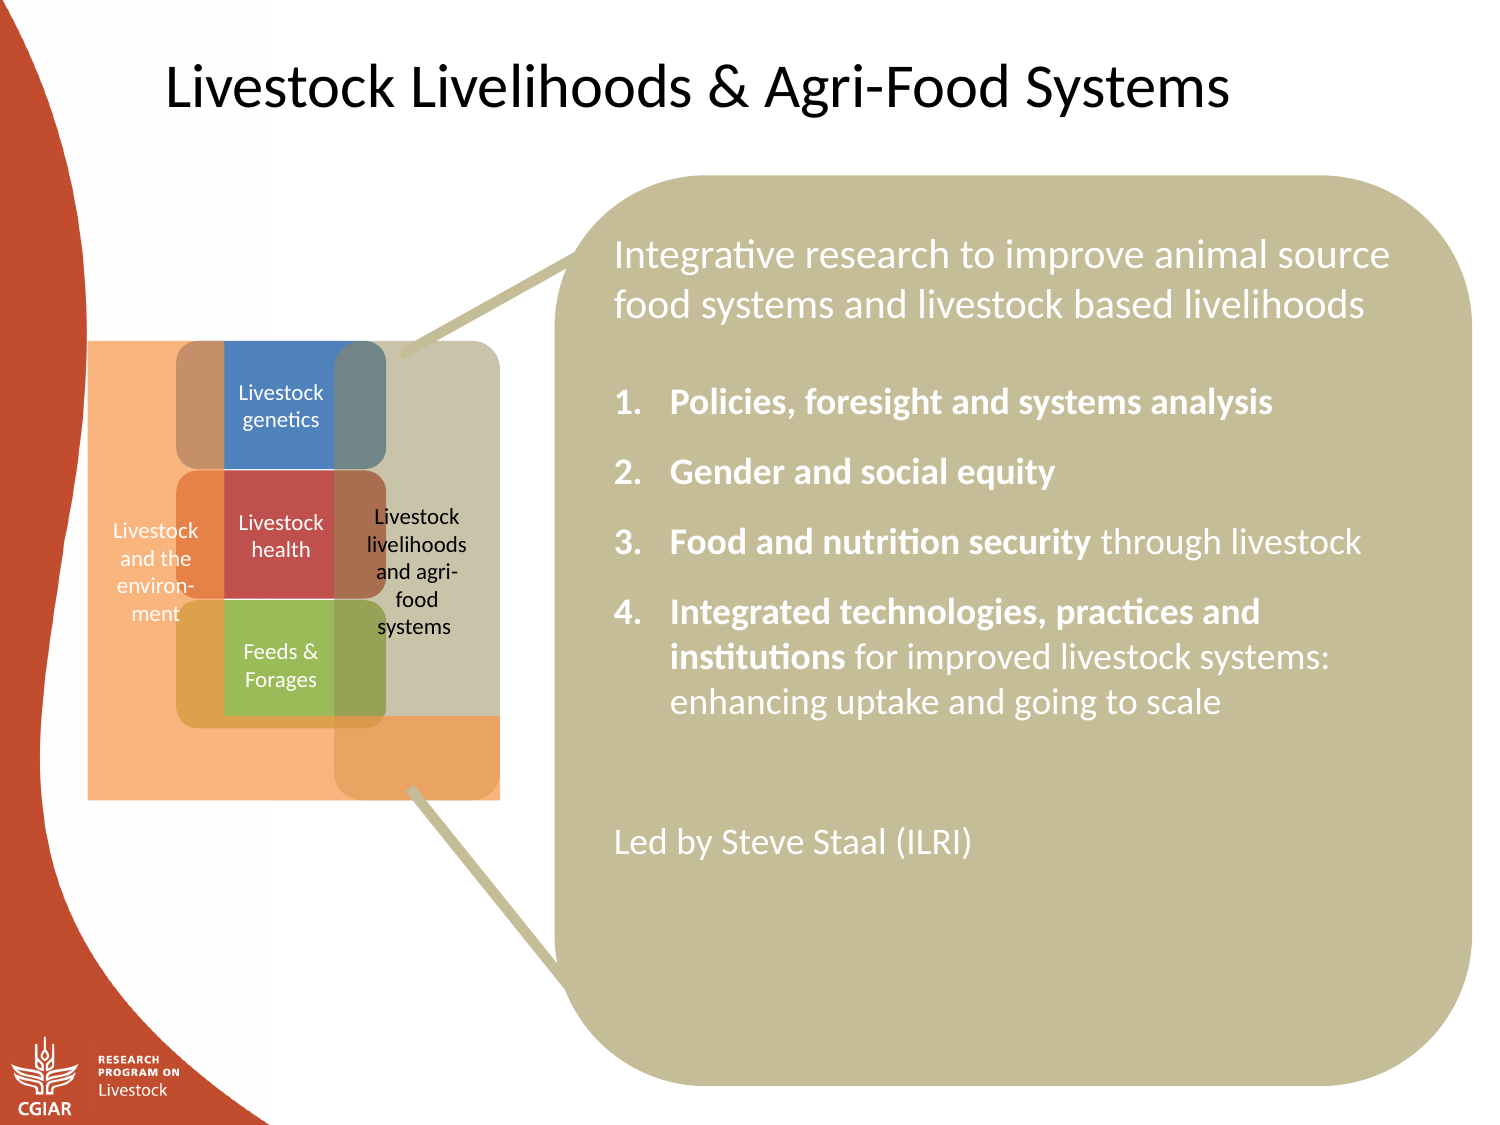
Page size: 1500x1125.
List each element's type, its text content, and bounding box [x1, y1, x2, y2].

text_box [409, 787, 580, 1000]
text_box Livestock livelihoods and agri-food systems [332, 338, 503, 774]
picture [0, 0, 270, 1125]
list Livestock Livelihoods & Agri-Food Systems [150, 37, 1438, 225]
text_box Livestock and the environ-ment [85, 339, 502, 802]
text_box Livestock genetics [195, 338, 359, 468]
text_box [399, 249, 589, 356]
text_box Integrative research to improve animal source food systems and livestock based livelihoods Policies, foresight and systems analysis Gender and social equity Food and nutrition security through livestock Integrated technologies, practices and institutions for improved livestock systems: enhancing uptake and going to scale Led by Steve Staal (ILRI) [552, 173, 1475, 1089]
text_box Livestock health [226, 468, 332, 598]
text_box Feeds & Forages [226, 597, 332, 714]
